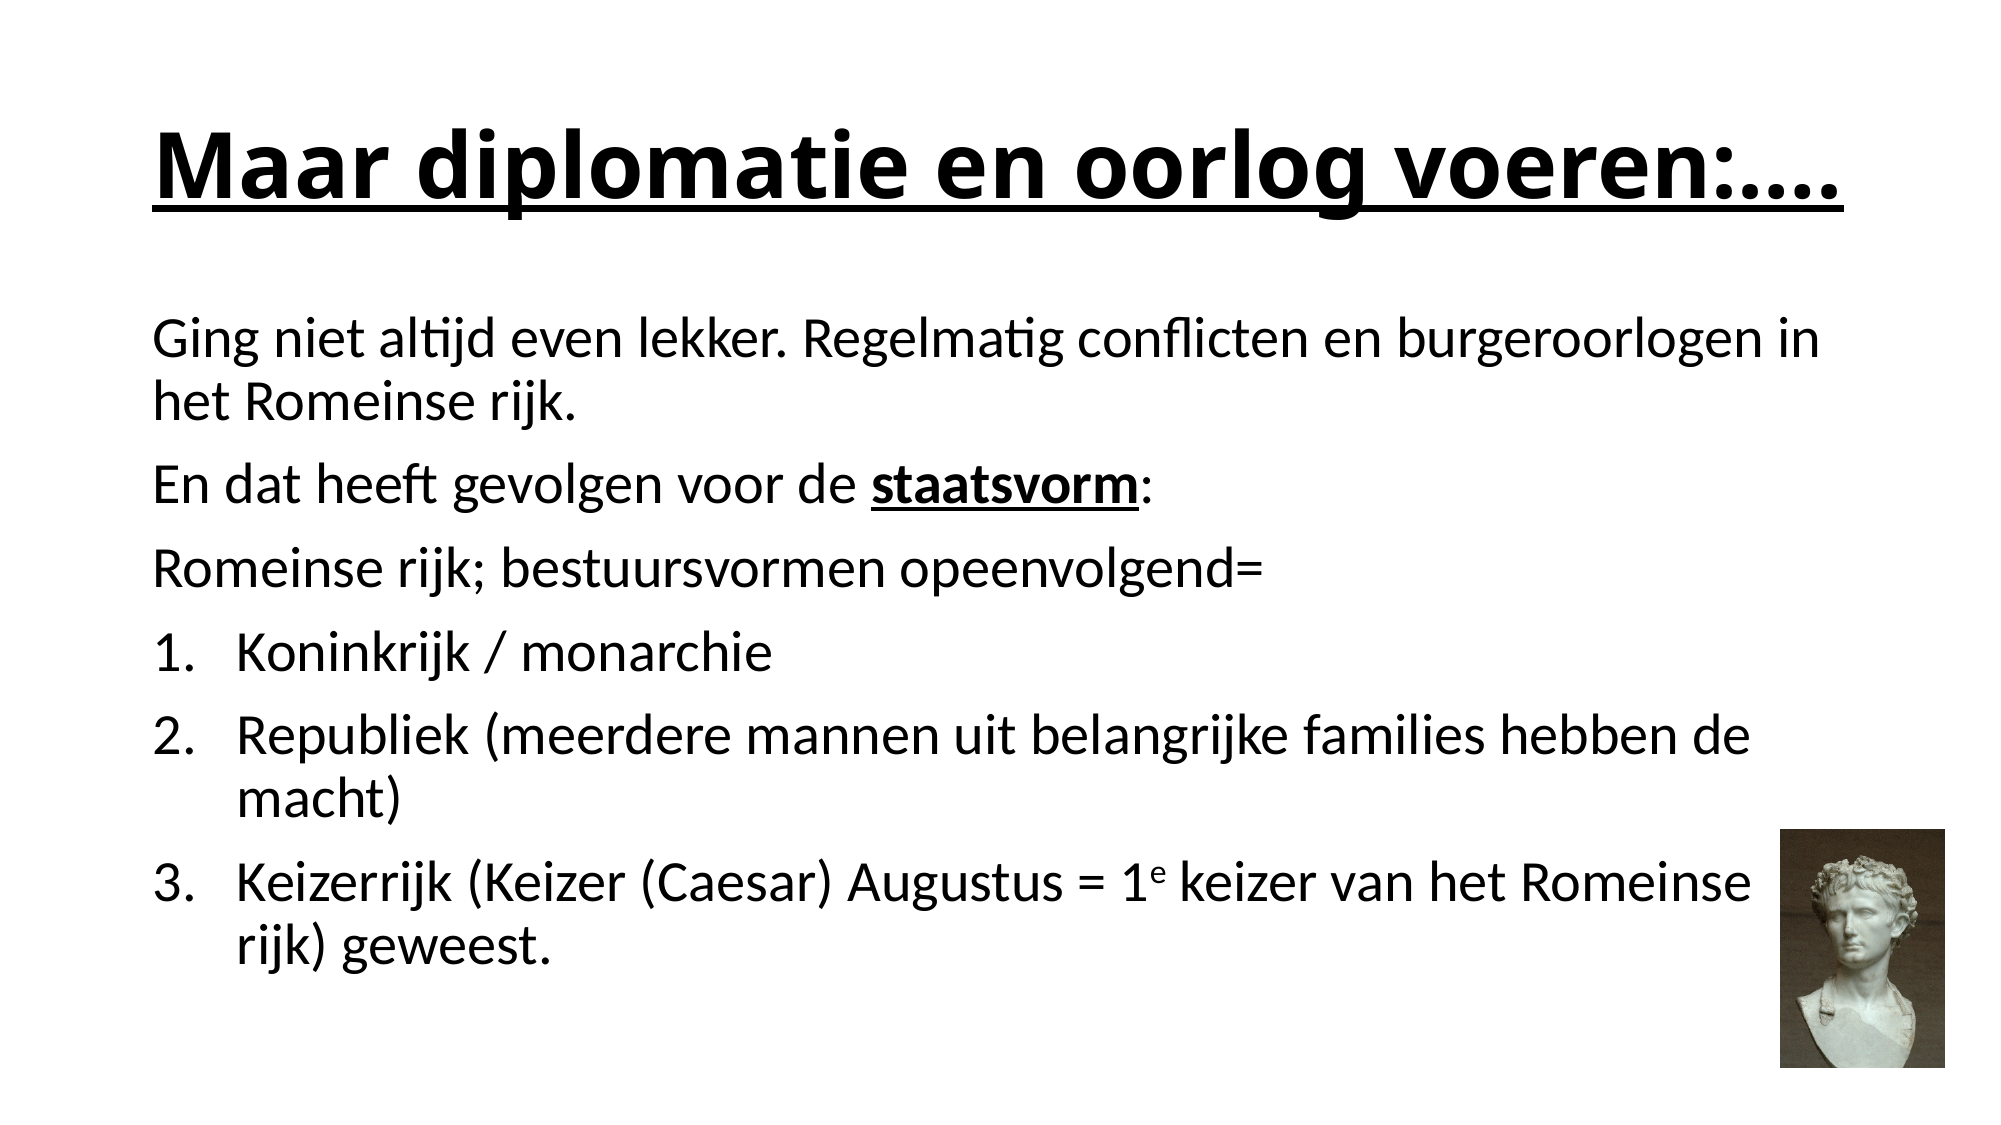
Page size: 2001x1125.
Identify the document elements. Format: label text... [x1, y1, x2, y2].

picture [1780, 829, 1945, 1068]
list Ging niet altijd even lekker. Regelmatig conflicten en burgeroorlogen in het Romeinse rijk. En dat heeft gevolgen voor de staatsvorm: Romeinse rijk; bestuursvormen opeenvolgend= Koninkrijk / monarchie Republiek (meerdere mannen uit belangrijke families hebben de macht) Keizerrijk (Keizer (Caesar) Augustus = 1e keizer van het Romeinse rijk) geweest. [137, 299, 1863, 1014]
title Maar diplomatie en oorlog voeren:…. [137, 59, 1863, 278]
